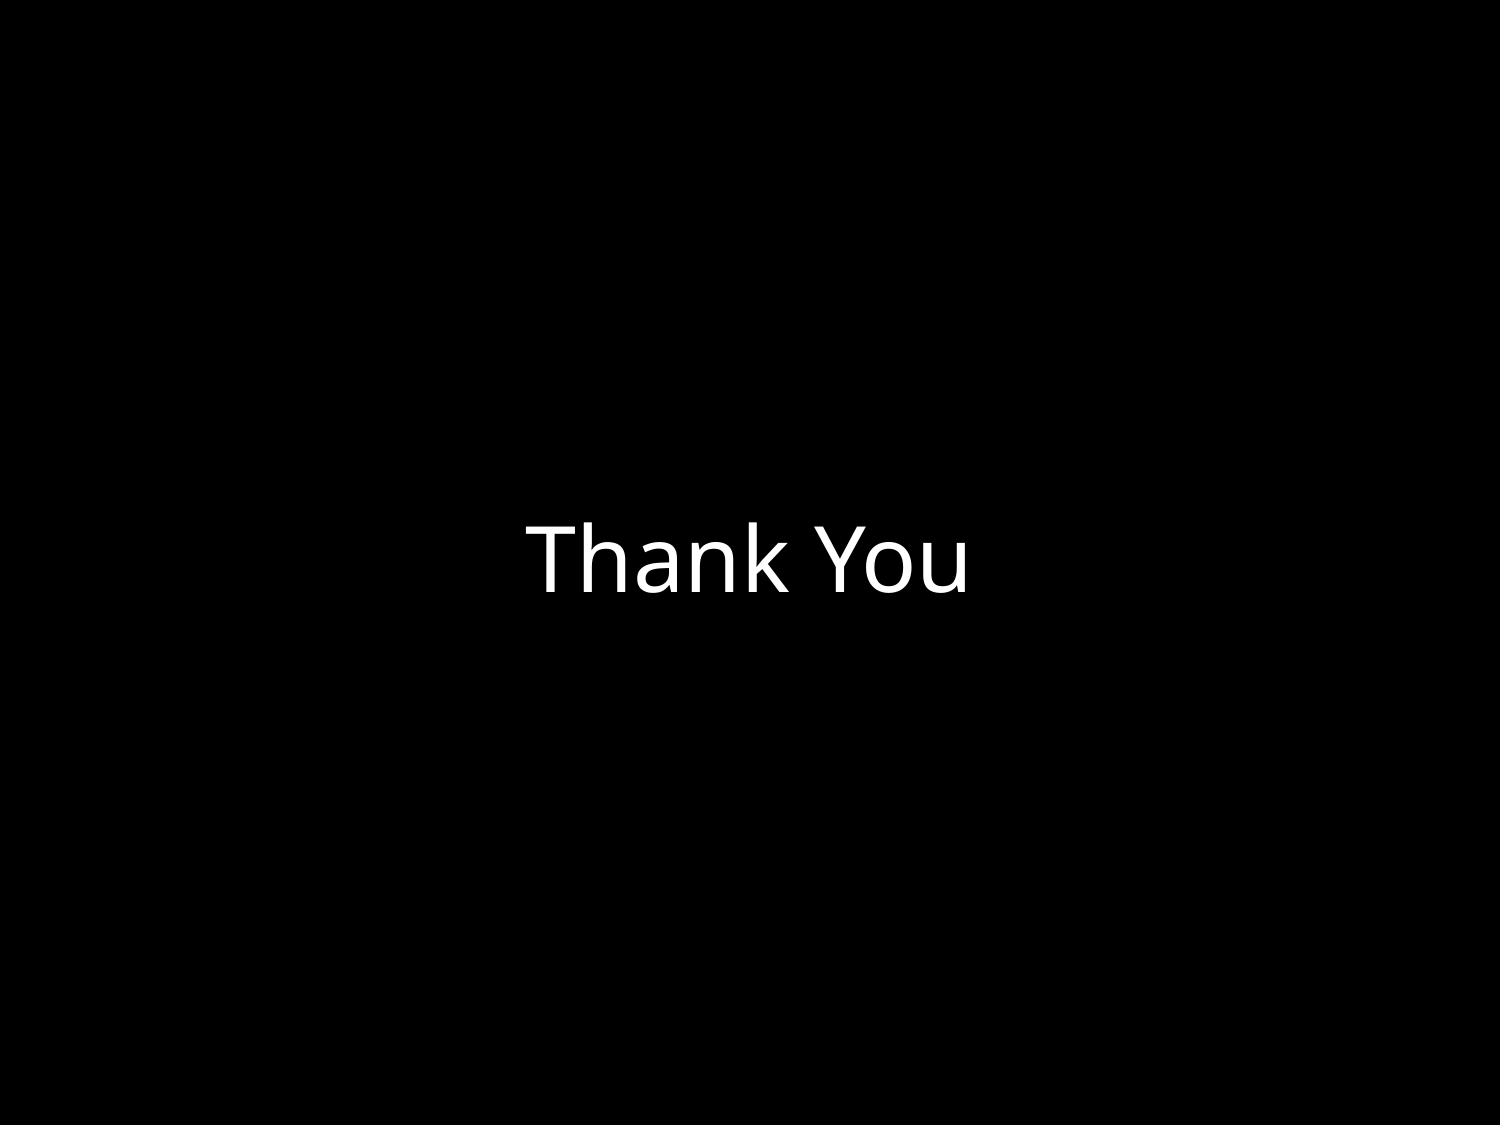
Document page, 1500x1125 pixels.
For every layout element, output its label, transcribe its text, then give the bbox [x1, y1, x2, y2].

title Thank You [0, 462, 1500, 650]
